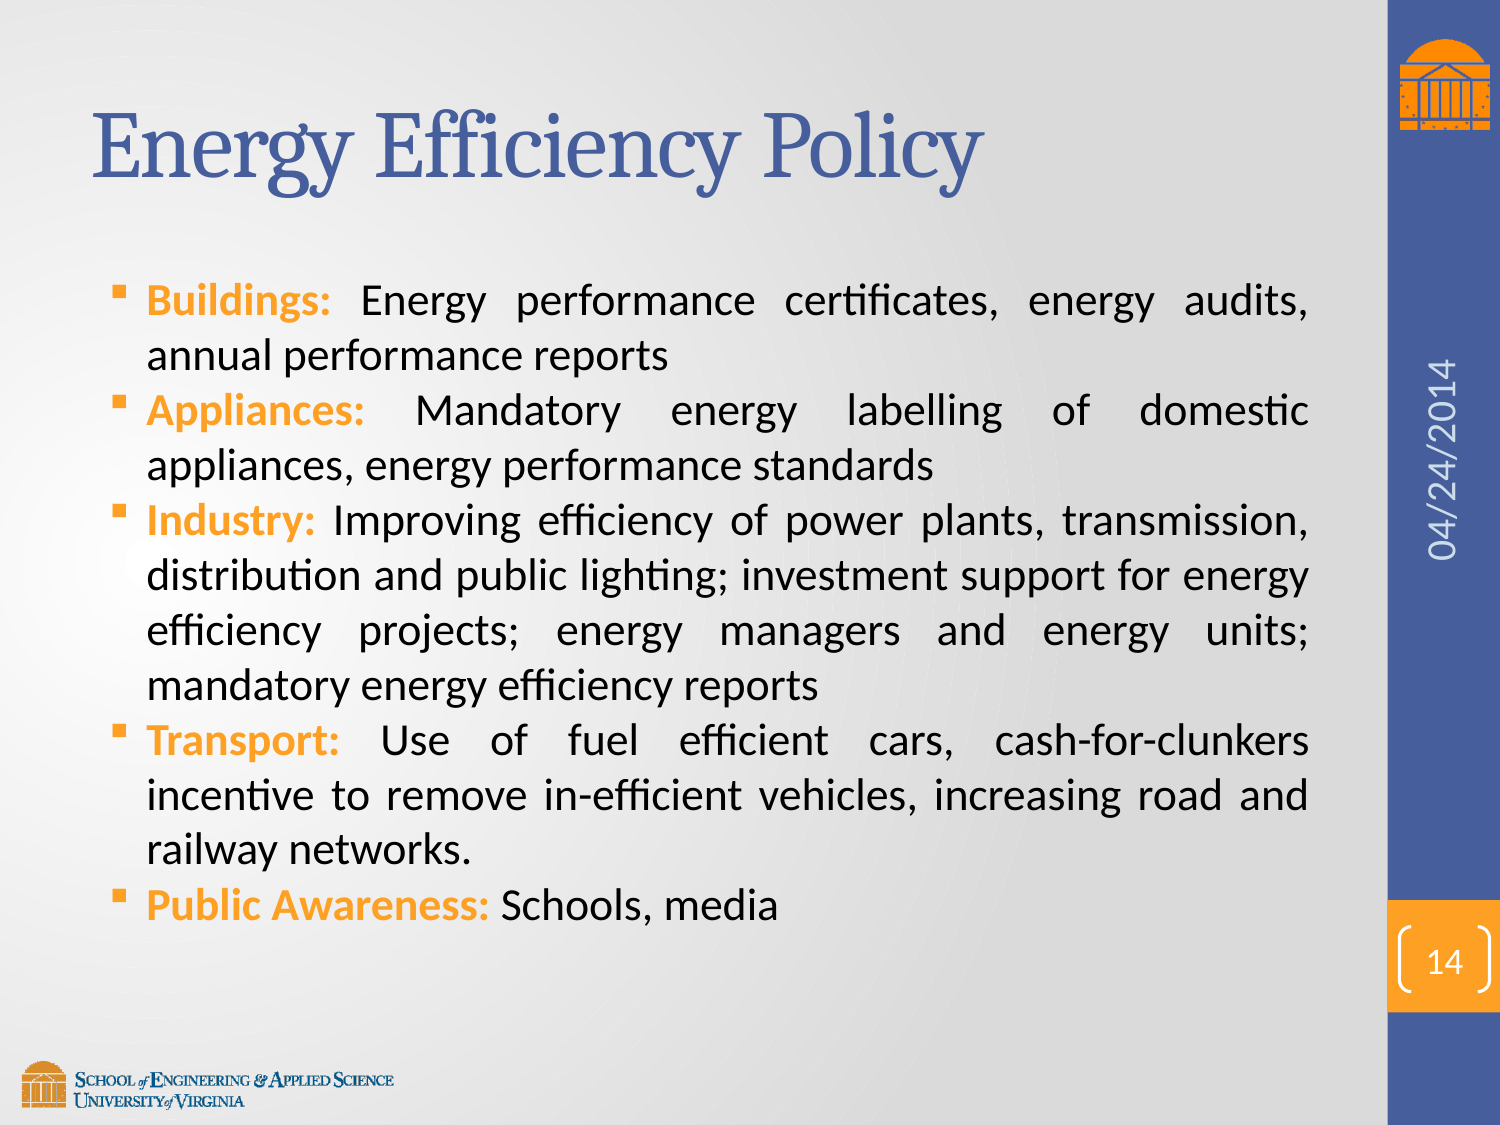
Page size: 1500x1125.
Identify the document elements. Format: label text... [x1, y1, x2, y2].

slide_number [1408, 317, 1469, 577]
picture [1400, 39, 1490, 130]
slide_number 14 [1397, 925, 1492, 994]
picture [21, 1061, 394, 1110]
title Energy Efficiency Policy [75, 45, 1325, 233]
list Buildings: Energy performance certificates, energy audits, annual performance reports Appliances: Mandatory energy labelling of domestic appliances, energy performance standards Industry: Improving efficiency of power plants, transmission, distribution and public lighting; investment support for energy efficiency projects; energy managers and energy units; mandatory energy efficiency reports Transport: Use of fuel efficient cars, cash-for-clunkers incentive to remove in-efficient vehicles, increasing road and railway networks. Public Awareness: Schools, media [75, 262, 1325, 1050]
